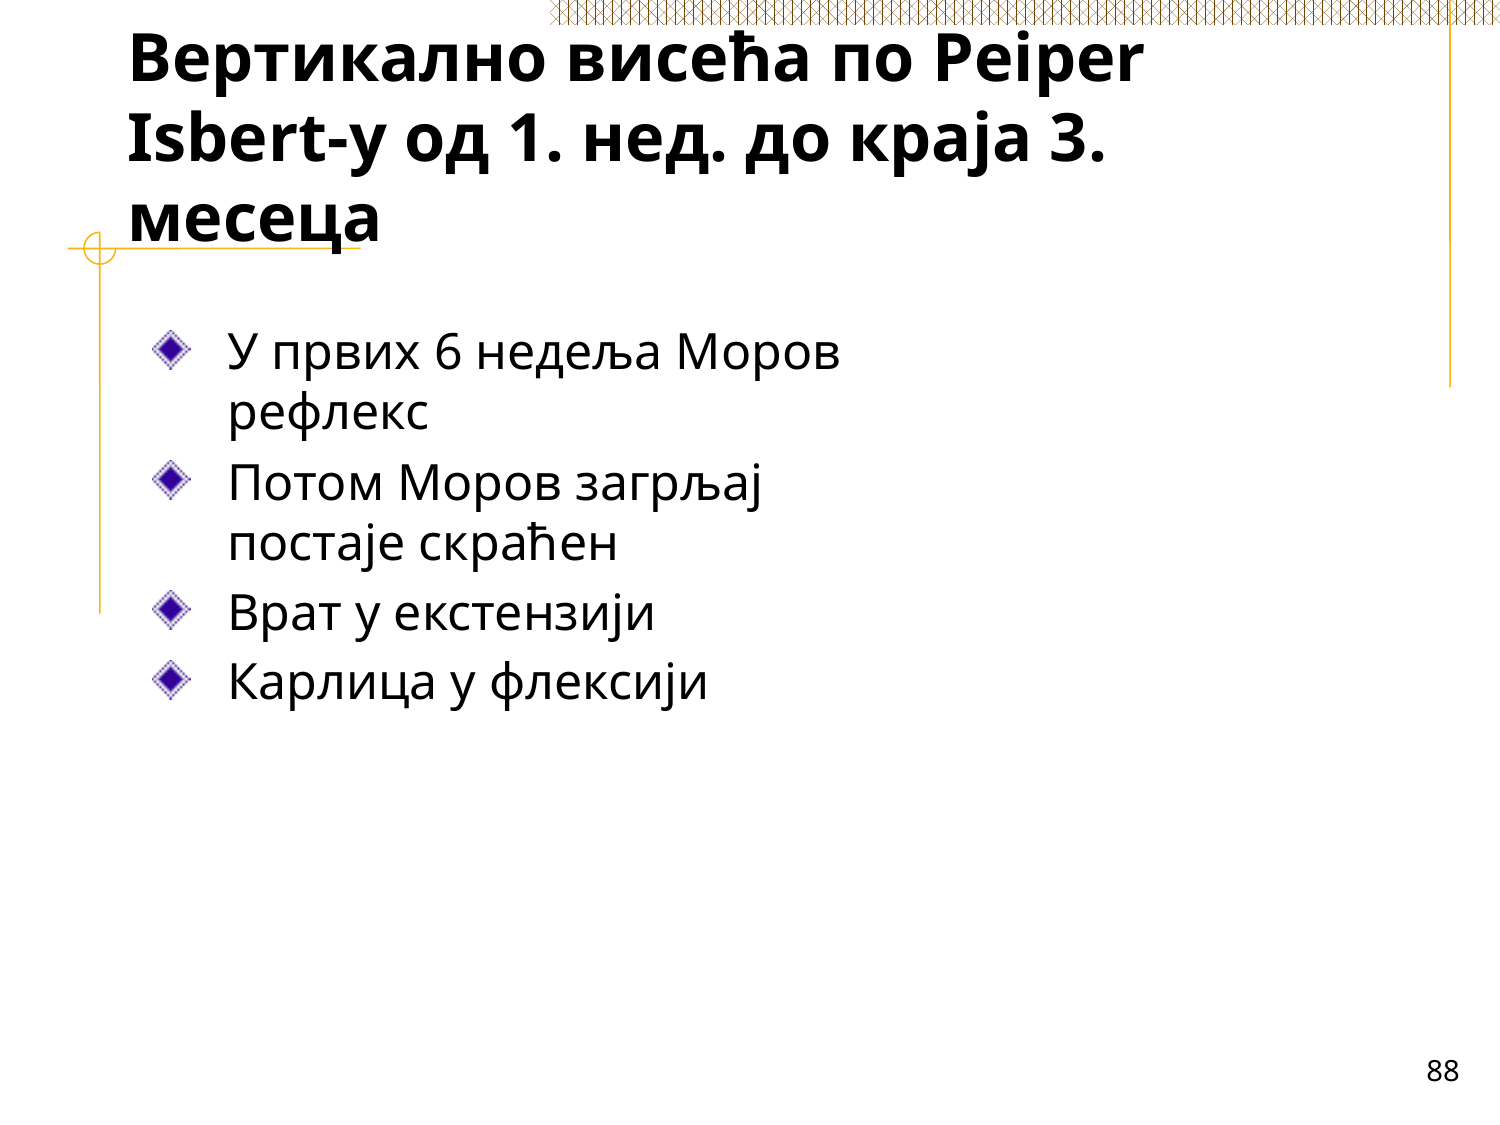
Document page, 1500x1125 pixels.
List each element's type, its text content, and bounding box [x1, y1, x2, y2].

picture [152, 590, 191, 630]
title Вертикално висећа по Peiper Isbert-у од 1. нед. до краја 3. месеца [112, 74, 1388, 263]
list У првих 6 недеља Моров рефлекс Потом Моров загрљај постаје скраћен Врат у екстензији Карлица у флексији [137, 312, 913, 988]
picture [152, 330, 191, 370]
slide_number 88 [1162, 1025, 1475, 1100]
picture [152, 460, 191, 500]
picture [152, 660, 191, 700]
